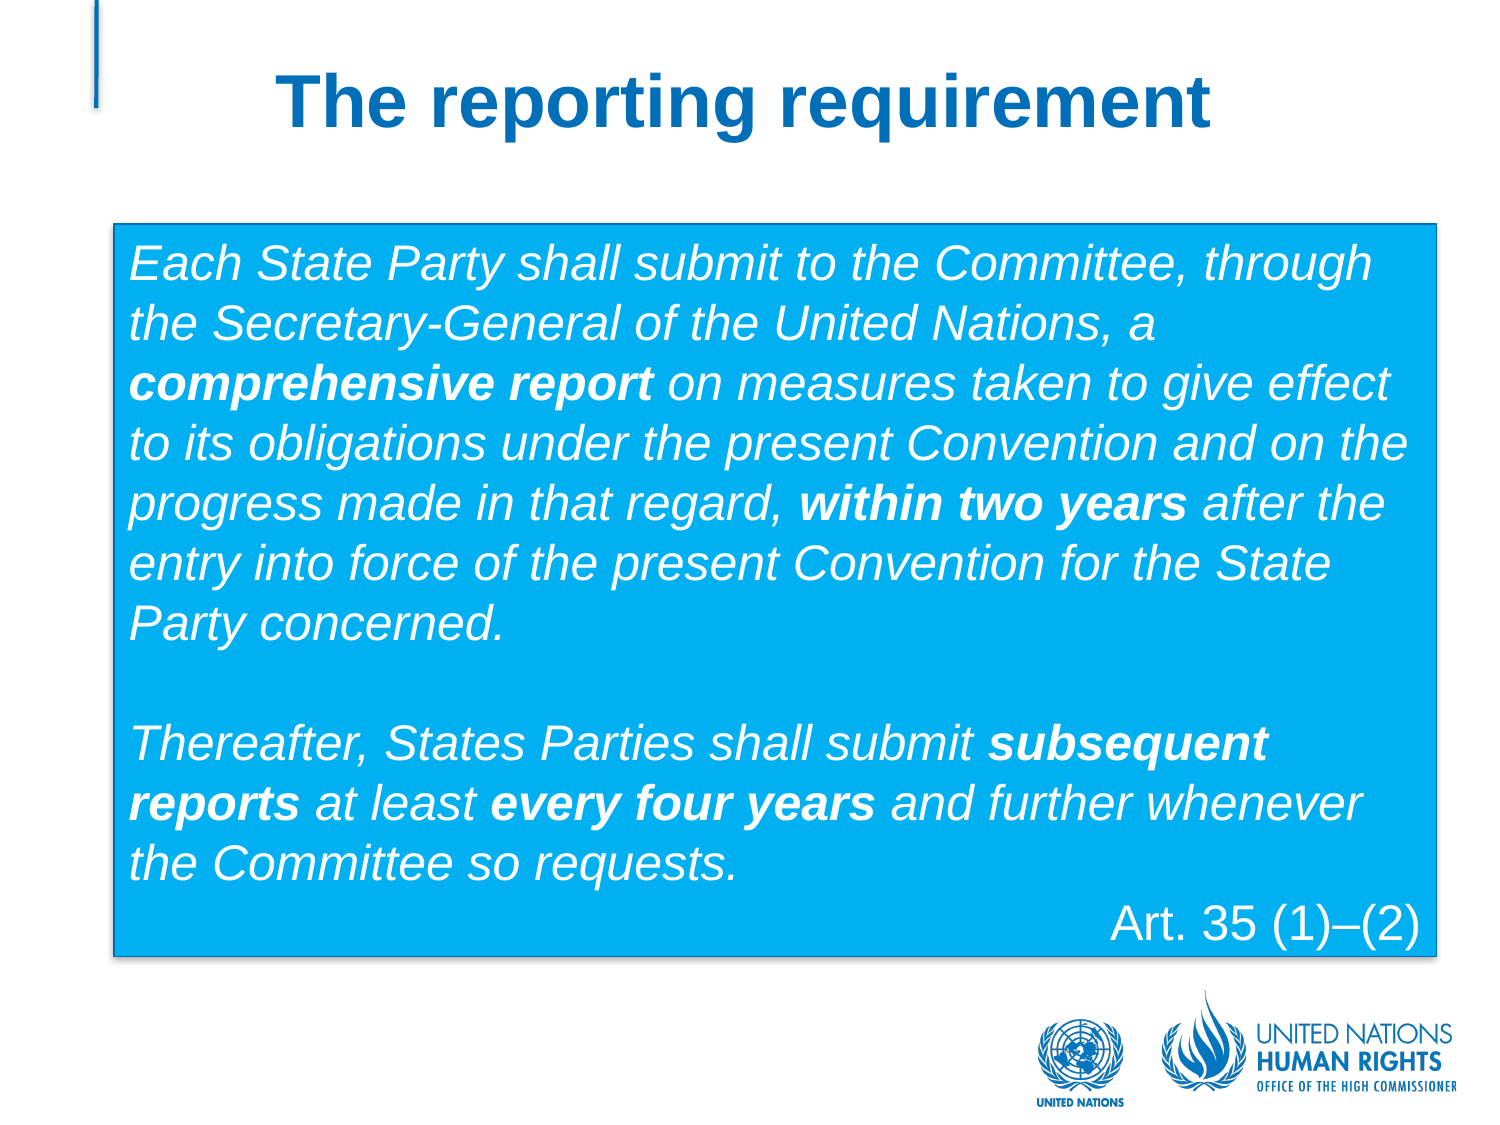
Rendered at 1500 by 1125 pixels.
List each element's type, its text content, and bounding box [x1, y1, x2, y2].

picture [1037, 990, 1457, 1107]
title The reporting requirement [52, 45, 1437, 224]
text_box Each State Party shall submit to the Committee, through the Secretary-General of the United Nations, a comprehensive report on measures taken to give effect to its obligations under the present Convention and on the progress made in that regard, within two years after the entry into force of the present Convention for the State Party concerned. Thereafter, States Parties shall submit subsequent reports at least every four years and further whenever the Committee so requests. Art. 35 (1)‒(2) [113, 223, 1437, 957]
